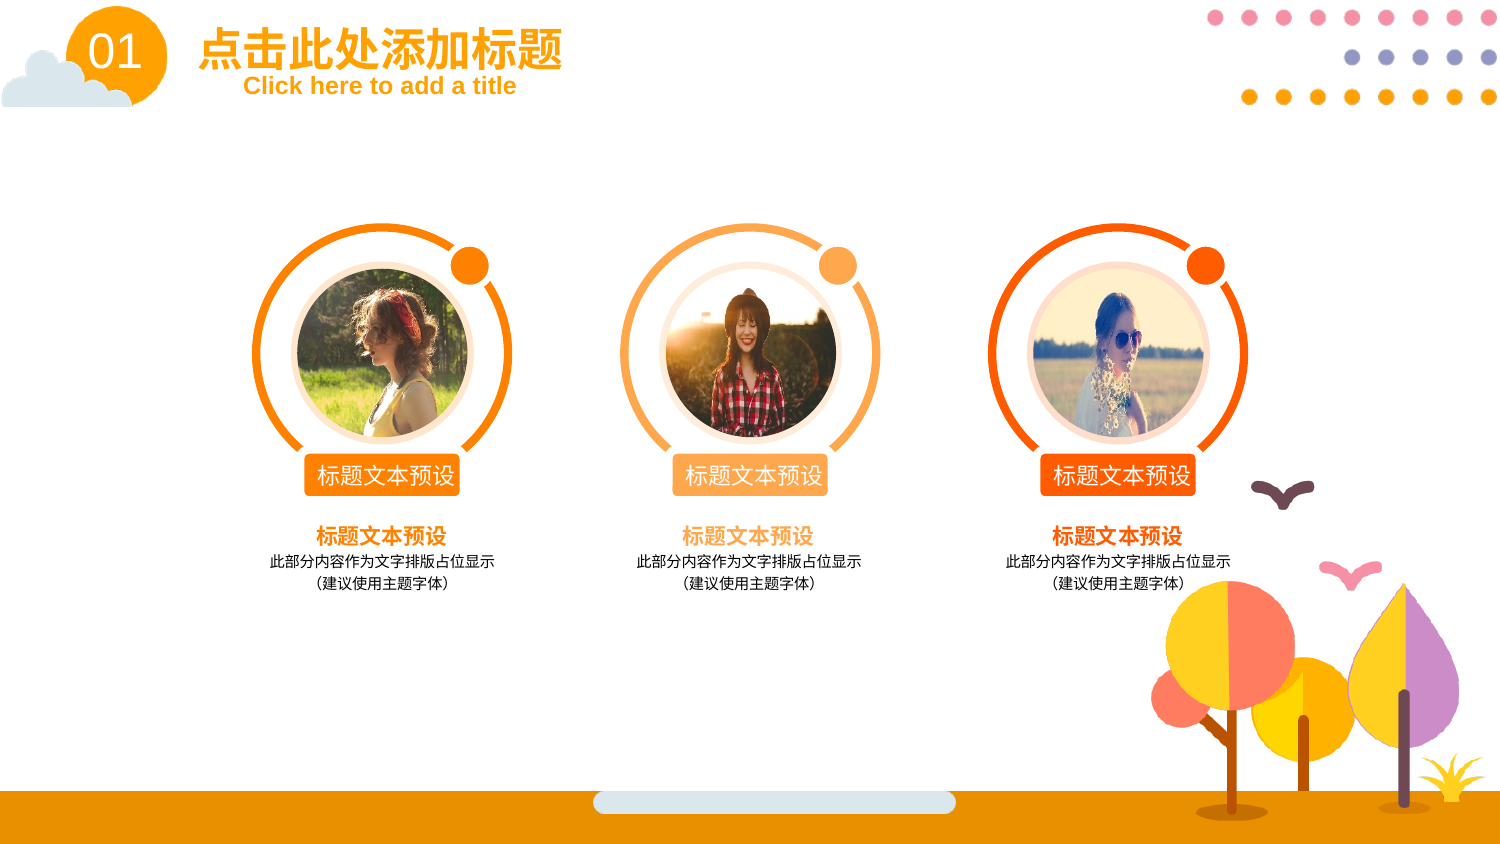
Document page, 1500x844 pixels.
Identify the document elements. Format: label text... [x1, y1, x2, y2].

text_box 此部分内容作为文字排版占位显示 （建议使用主题字体） [246, 548, 518, 593]
text_box [296, 267, 469, 439]
text_box 标题文本预设 [246, 522, 518, 548]
picture [66, 6, 167, 11]
text_box [623, 226, 878, 452]
text_box 01 [57, 11, 173, 87]
text_box 标题文本预设 [1035, 448, 1201, 502]
text_box 标题文本预设 [667, 448, 833, 502]
text_box 标题文本预设 [982, 522, 1254, 548]
text_box 标题文本预设 [299, 448, 465, 502]
text_box 标题文本预设 [613, 522, 885, 548]
text_box [664, 267, 838, 439]
text_box [814, 242, 862, 289]
text_box [991, 226, 1246, 452]
text_box 此部分内容作为文字排版占位显示 （建议使用主题字体） [613, 548, 885, 593]
text_box [446, 242, 493, 289]
picture [0, 480, 1500, 844]
text_box [1182, 242, 1229, 289]
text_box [148, 12, 613, 108]
text_box [255, 226, 510, 452]
text_box [1032, 267, 1205, 439]
picture [0, 50, 148, 107]
text_box 此部分内容作为文字排版占位显示 （建议使用主题字体） [982, 548, 1254, 593]
picture [1183, 0, 1500, 119]
